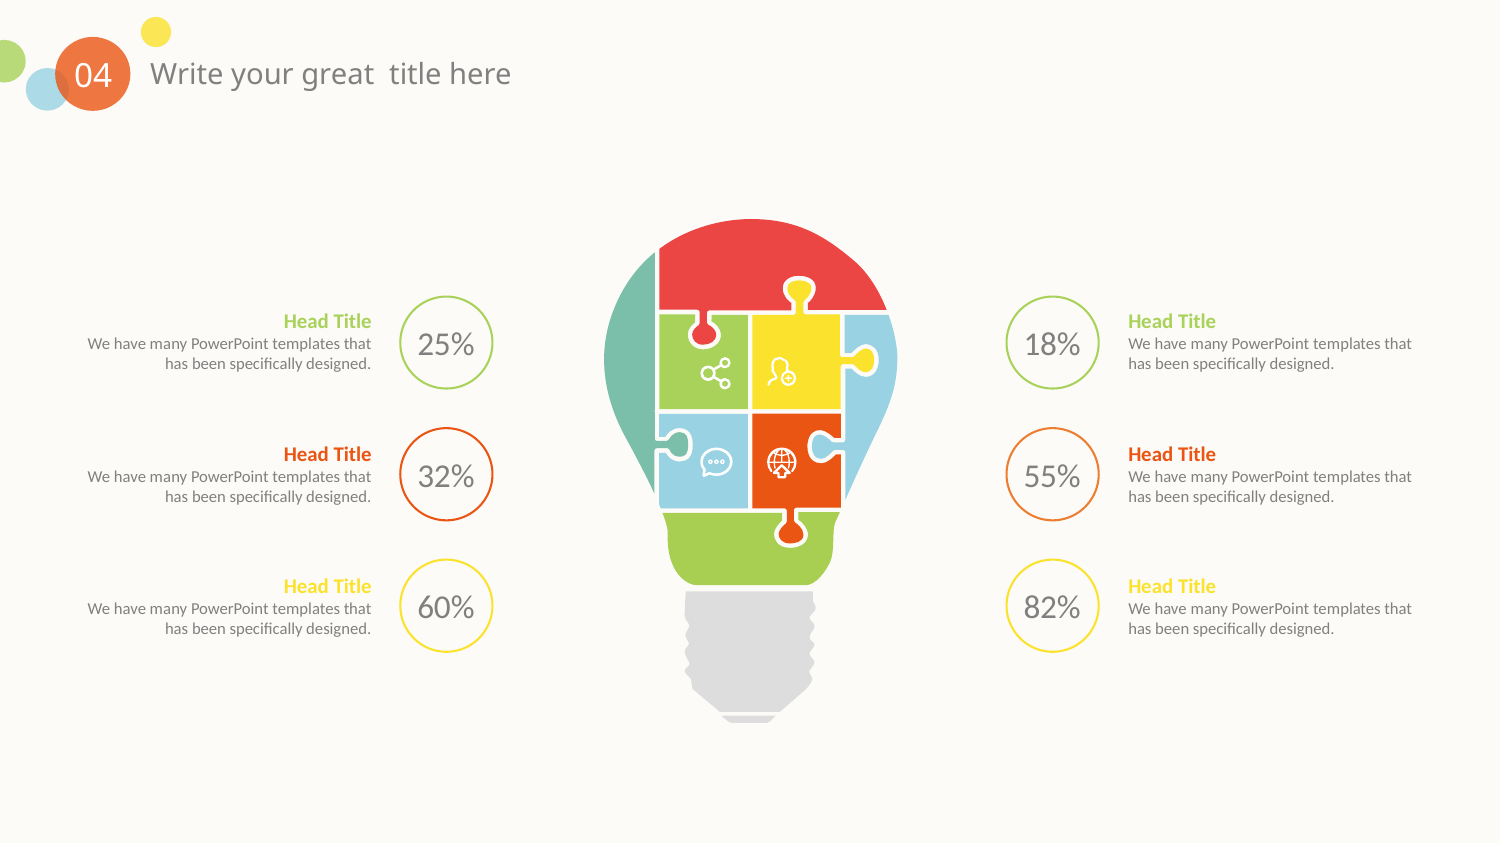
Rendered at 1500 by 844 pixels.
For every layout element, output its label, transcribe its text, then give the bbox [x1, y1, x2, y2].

text_box [1006, 325, 1010, 361]
text_box [0, 39, 26, 83]
text_box Head Title We have many PowerPoint templates that has been specifically designed. [1128, 572, 1436, 638]
text_box [405, 495, 488, 521]
text_box Head Title We have many PowerPoint templates that has been specifically designed. [1128, 307, 1436, 373]
text_box [1011, 559, 1099, 652]
text_box [400, 324, 404, 361]
text_box [25, 67, 66, 111]
text_box 18% [1010, 322, 1094, 363]
text_box [1006, 588, 1010, 624]
text_box Head Title We have many PowerPoint templates that has been specifically designed. [64, 440, 372, 506]
text_box [1011, 296, 1099, 389]
text_box [55, 36, 131, 111]
text_box 25% [404, 322, 488, 363]
text_box [405, 559, 493, 652]
text_box Head Title We have many PowerPoint templates that has been specifically designed. [64, 572, 372, 638]
text_box Head Title We have many PowerPoint templates that has been specifically designed. [64, 307, 372, 373]
text_box 82% [1010, 585, 1094, 626]
text_box 55% [1010, 454, 1094, 495]
text_box [405, 296, 493, 389]
text_box [404, 428, 493, 494]
text_box 04 [65, 53, 121, 94]
text_box Head Title We have many PowerPoint templates that has been specifically designed. [1128, 440, 1436, 506]
text_box 60% [404, 585, 488, 626]
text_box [586, 218, 898, 724]
text_box [400, 587, 404, 624]
text_box Write your great title here [150, 55, 606, 91]
text_box [1006, 456, 1010, 492]
text_box [400, 456, 404, 493]
text_box [1011, 428, 1099, 521]
text_box [140, 16, 172, 48]
text_box 32% [404, 454, 488, 495]
